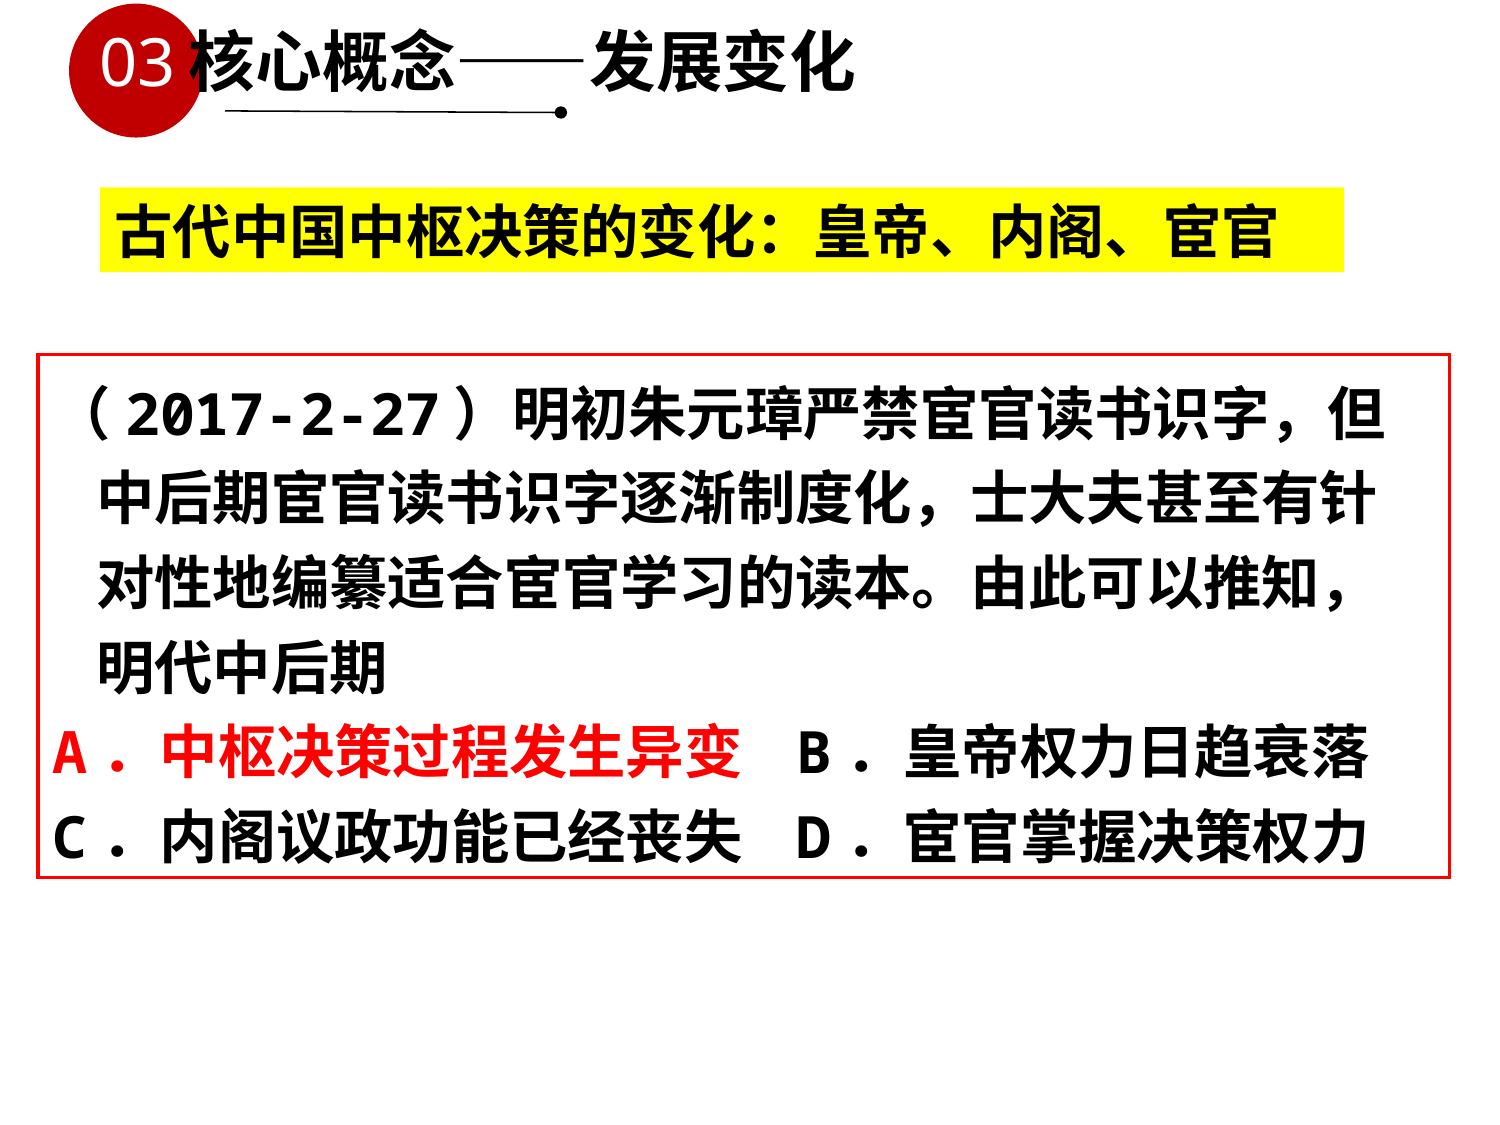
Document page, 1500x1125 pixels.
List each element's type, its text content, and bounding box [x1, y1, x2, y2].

text_box （2017-2-27）明初朱元璋严禁宦官读书识字，但中后期宦官读书识字逐渐制度化，士大夫甚至有针对性地编纂适合宦官学习的读本。由此可以推知，明代中后期 A．中枢决策过程发生异变 B．皇帝权力日趋衰落 C．内阁议政功能已经丧失 D．宦官掌握决策权力 [37, 354, 1450, 878]
text_box 核心概念——发展变化 [112, 12, 1013, 108]
text_box 03 [85, 12, 112, 108]
text_box [99, 1, 173, 12]
text_box [89, 831, 1463, 907]
text_box 古代中国中枢决策的变化：皇帝、内阁、宦官 [99, 187, 1344, 273]
text_box [66, 24, 195, 140]
